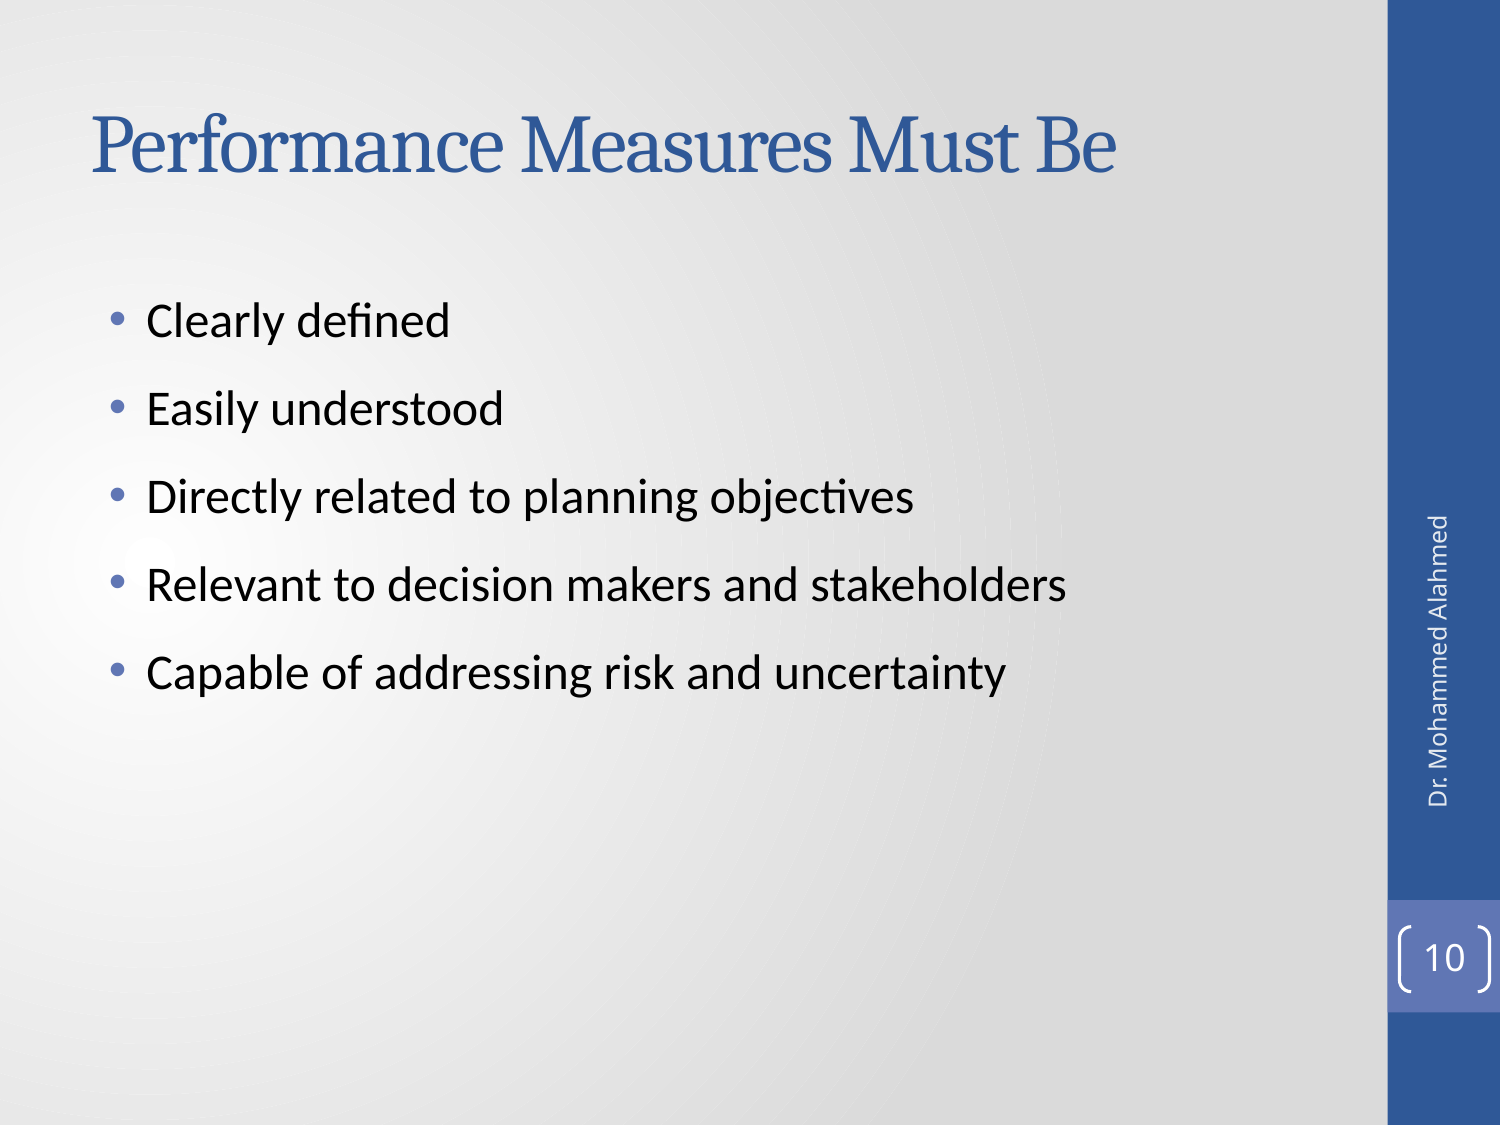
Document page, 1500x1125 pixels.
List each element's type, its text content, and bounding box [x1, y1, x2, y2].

slide_number 10 [1397, 925, 1492, 994]
title Performance Measures Must Be [75, 45, 1325, 233]
list Clearly defined Easily understood Directly related to planning objectives Relevant to decision makers and stakeholders Capable of addressing risk and uncertainty [75, 262, 1325, 1050]
footer Dr. Mohammed Alahmed [1408, 500, 1469, 889]
